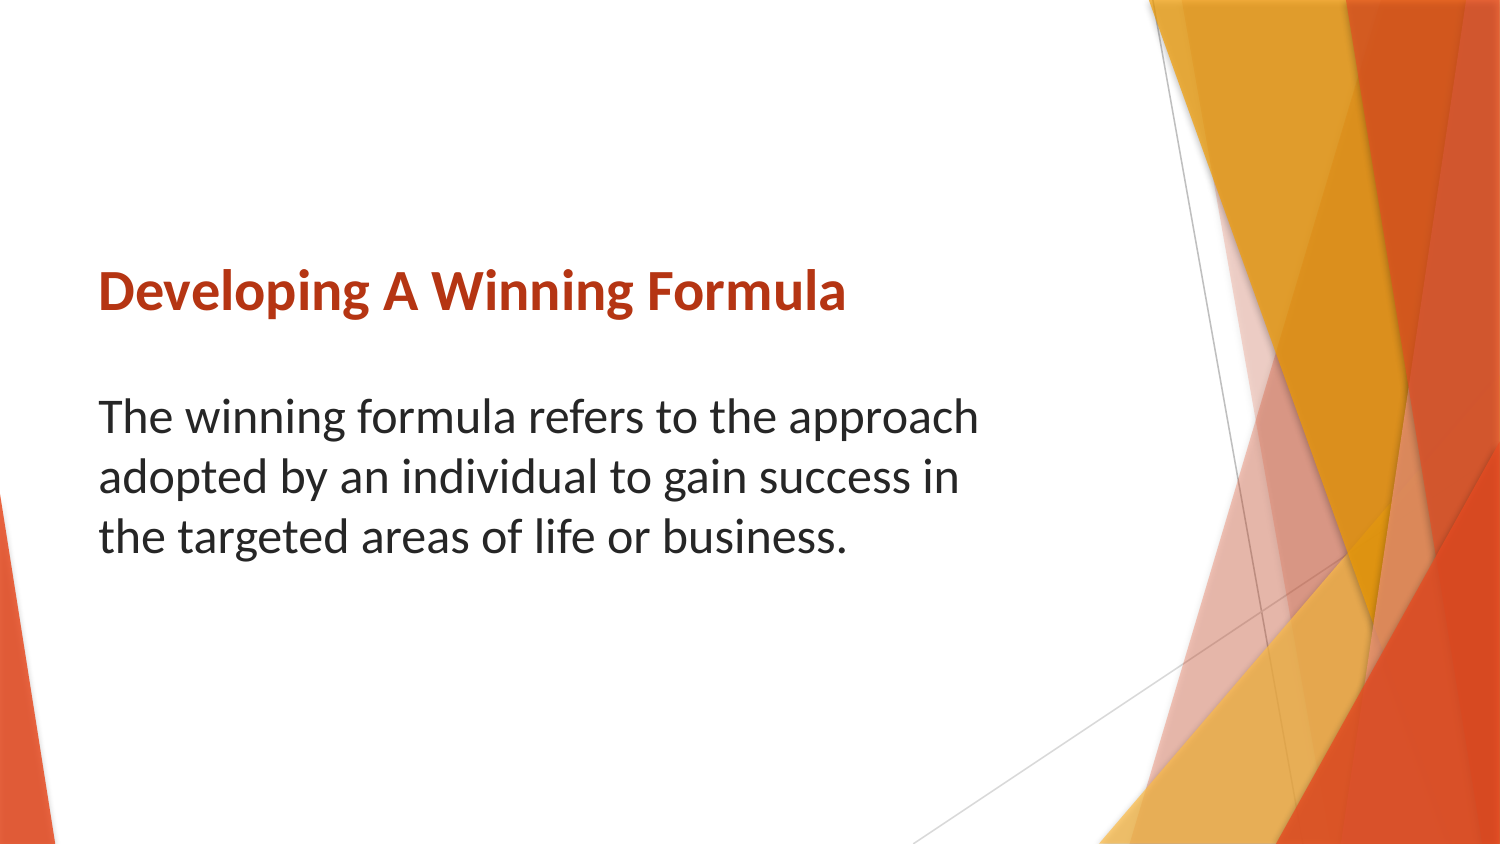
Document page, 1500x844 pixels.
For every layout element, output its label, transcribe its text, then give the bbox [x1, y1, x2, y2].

title Developing A Winning Formula [83, 244, 1141, 344]
list The winning formula refers to the approach adopted by an individual to gain success in the targeted areas of life or business. [83, 376, 1010, 635]
